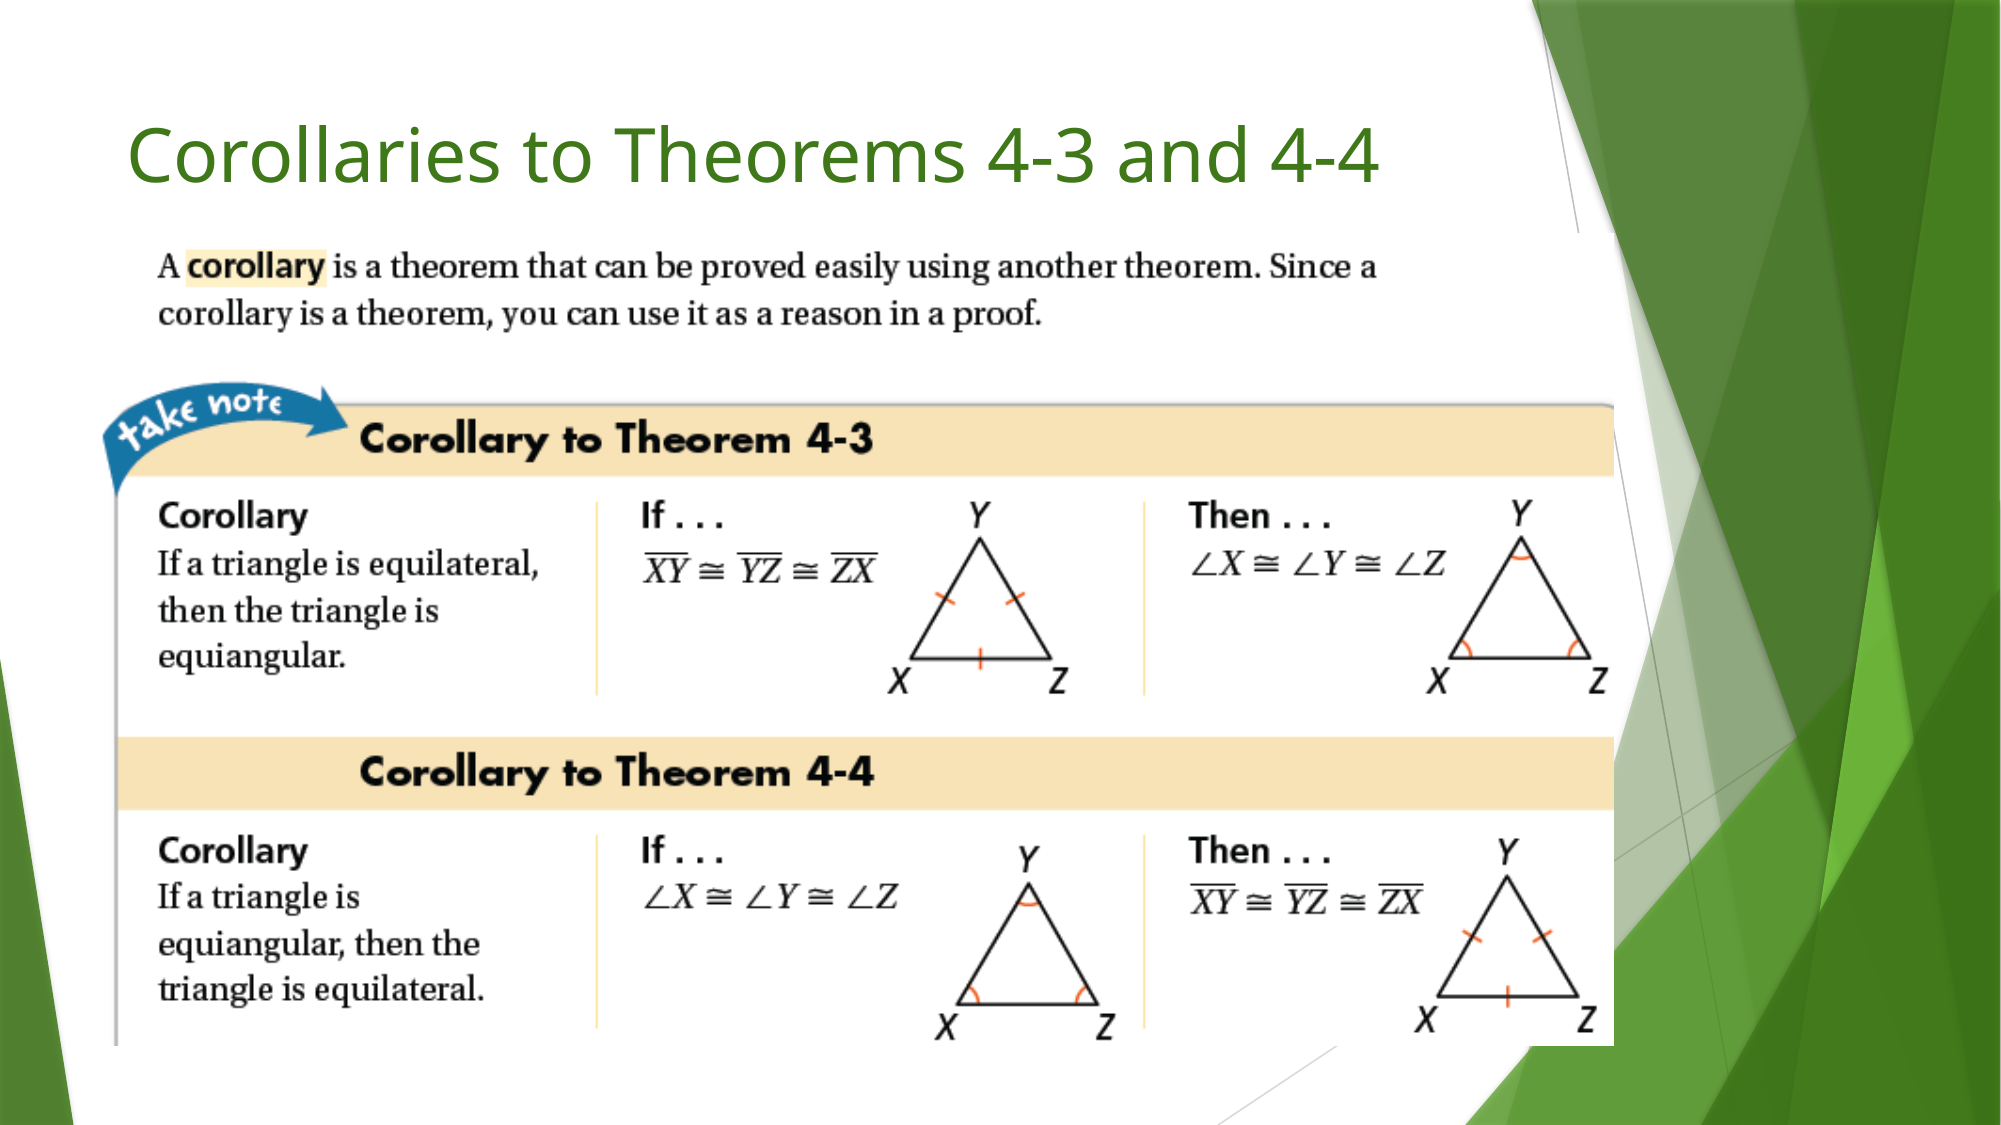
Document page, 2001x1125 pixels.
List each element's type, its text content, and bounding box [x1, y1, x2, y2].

title Corollaries to Theorems 4-3 and 4-4 [111, 99, 1522, 232]
picture [94, 233, 1614, 1047]
